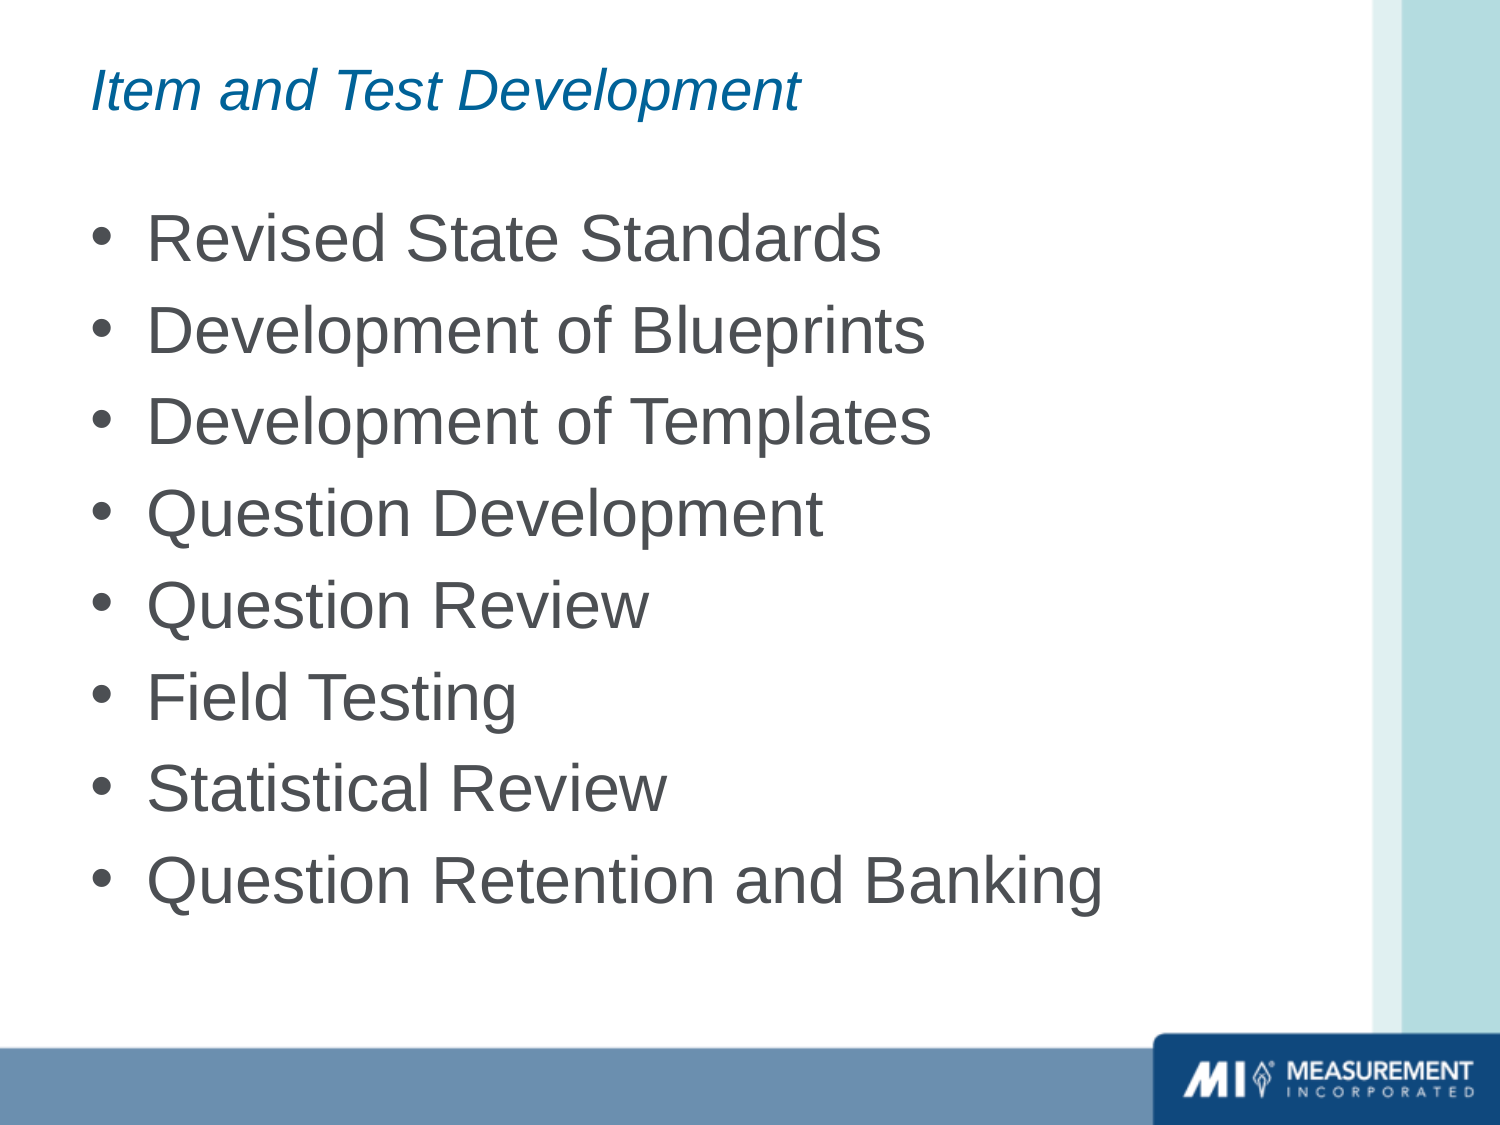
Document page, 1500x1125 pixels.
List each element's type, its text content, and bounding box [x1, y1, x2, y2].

list Revised State Standards Development of Blueprints Development of Templates Question Development Question Review Field Testing Statistical Review Question Retention and Banking [75, 187, 1438, 1000]
picture [0, 0, 1500, 1125]
title Item and Test Development [75, 0, 1438, 175]
